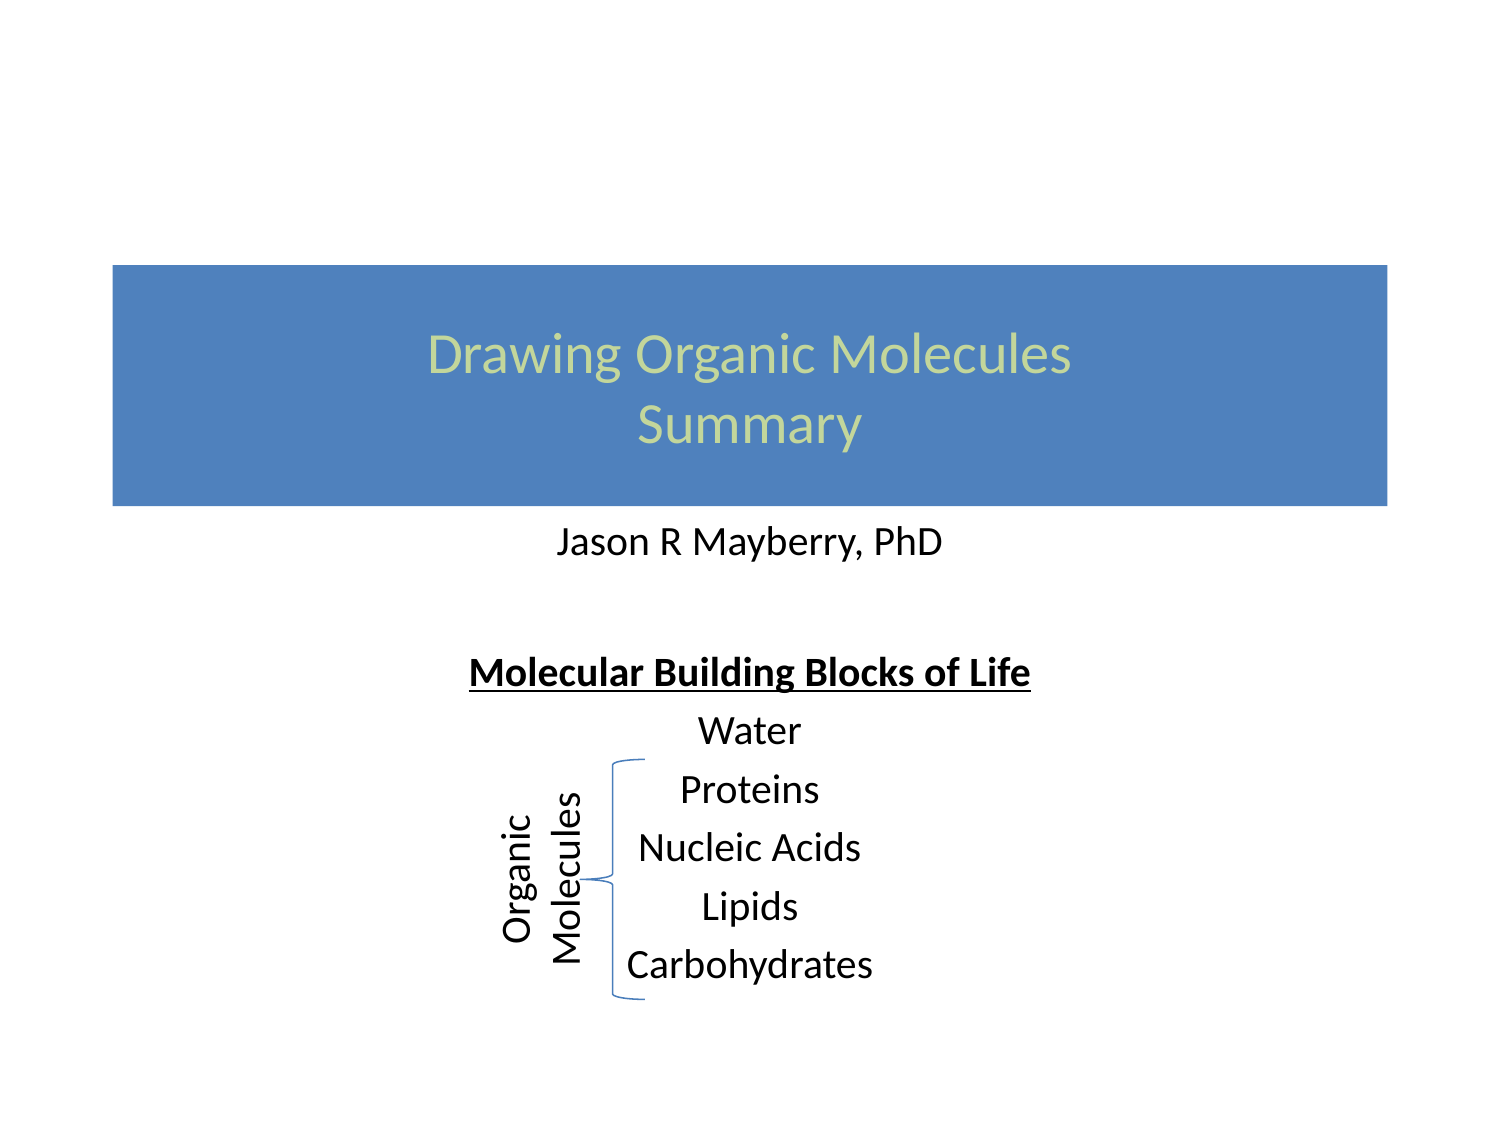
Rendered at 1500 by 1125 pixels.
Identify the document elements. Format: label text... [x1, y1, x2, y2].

text_box Jason R Mayberry, PhD [112, 506, 1388, 571]
text_box Molecular Building Blocks of Life Water Proteins Nucleic Acids Lipids Carbohydrates [224, 637, 1275, 1099]
title Drawing Organic Molecules Summary [112, 265, 1388, 506]
text_box [579, 758, 645, 1001]
text_box Organic Molecules [480, 759, 596, 1000]
